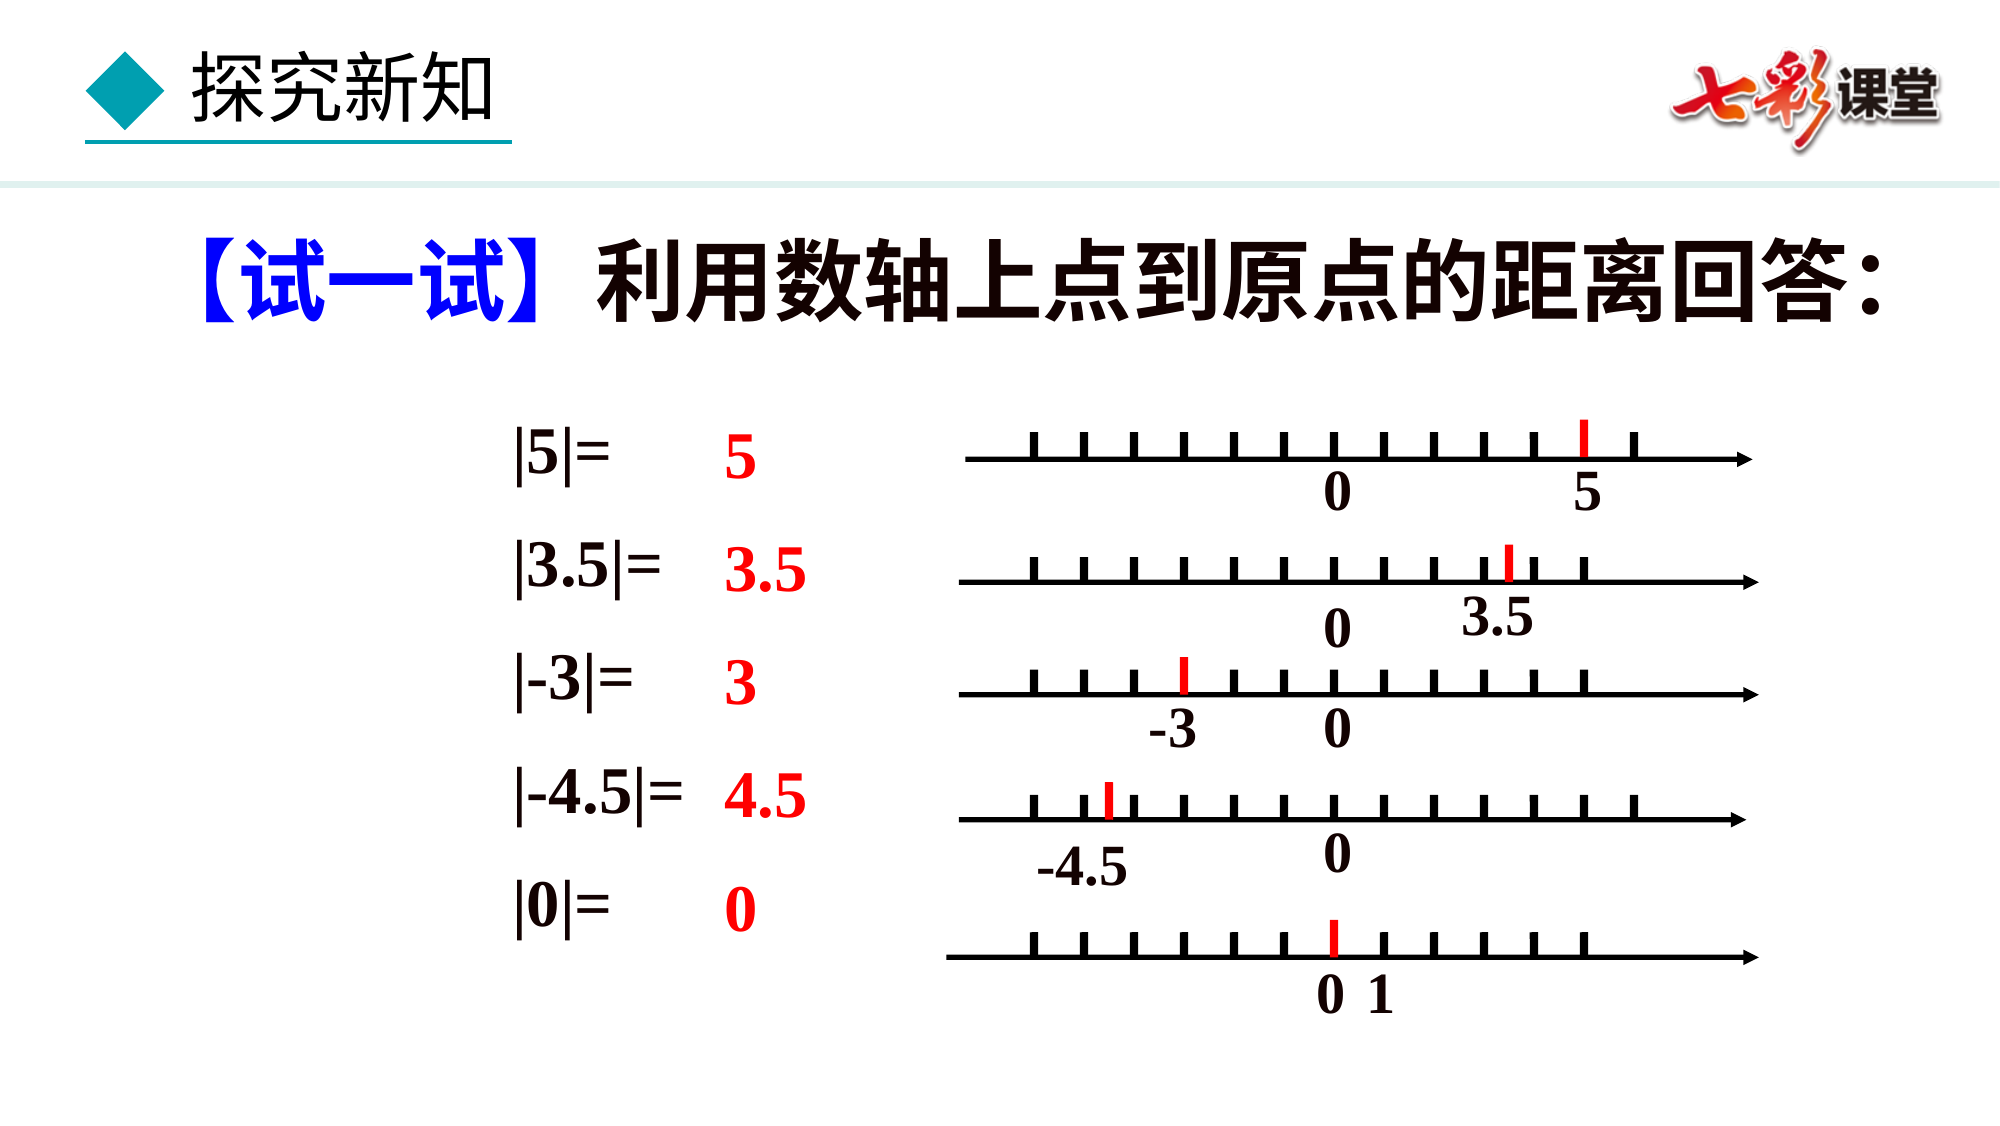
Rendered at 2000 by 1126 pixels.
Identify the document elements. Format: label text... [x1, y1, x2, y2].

text_box [1662, 813, 1747, 827]
text_box 5 3.5 3 4.5 0 [704, 401, 880, 955]
picture [1666, 42, 1948, 157]
list 【试一试】利用数轴上点到原点的距离回答： [132, 217, 1917, 300]
text_box [1662, 688, 1759, 701]
text_box 1 [1346, 965, 1409, 1035]
text_box |5|= |3.5|= |-3|= |-4.5|= |0|= [492, 396, 730, 950]
text_box [1662, 951, 1759, 964]
text_box [1662, 576, 1759, 589]
text_box [1662, 453, 1753, 466]
text_box 0 [1296, 965, 1346, 1035]
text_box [1021, 419, 1657, 958]
